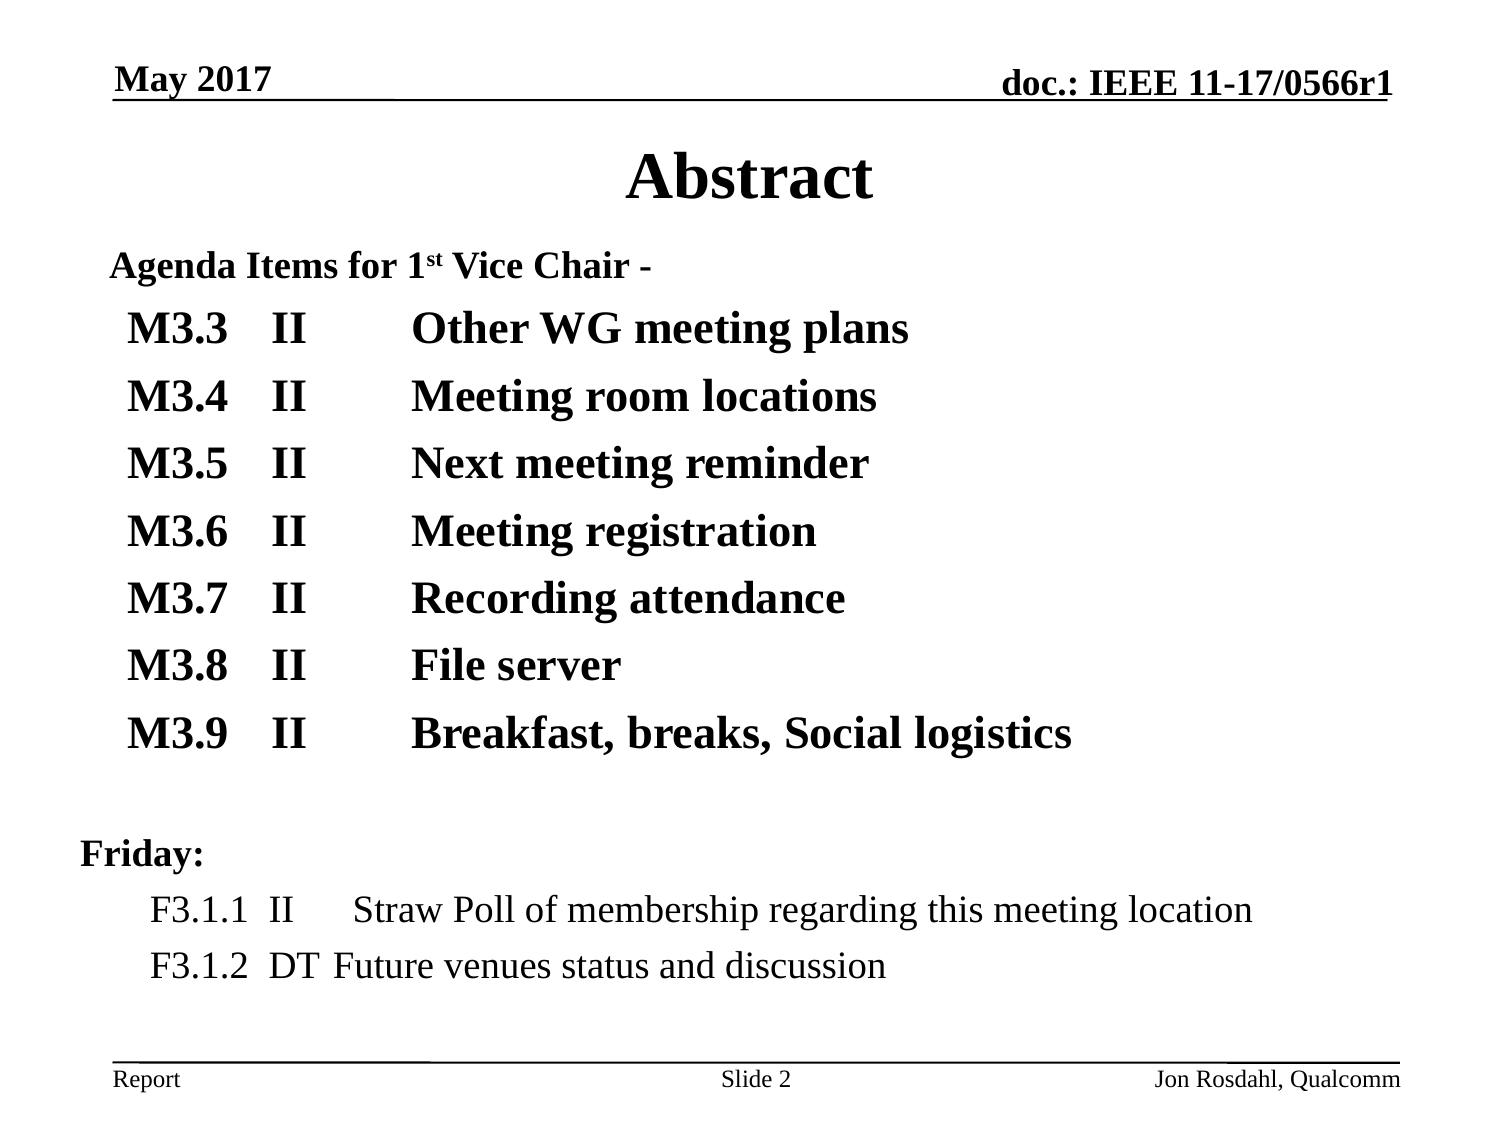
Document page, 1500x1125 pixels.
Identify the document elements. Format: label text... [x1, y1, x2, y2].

title Abstract [112, 112, 1388, 231]
list Agenda Items for 1st Vice Chair - M3.3 II Other WG meeting plans M3.4 II Meeting room locations M3.5 II Next meeting reminder M3.6 II Meeting registration M3.7 II Recording attendance M3.8 II File server M3.9 II Breakfast, breaks, Social logistics Friday: F3.1.1 II Straw Poll of membership regarding this meeting location F3.1.2 DT Future venues status and discussion [64, 231, 1448, 1001]
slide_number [114, 54, 540, 100]
footer Jon Rosdahl, Qualcomm [902, 1061, 1402, 1093]
slide_number Slide 2 [712, 1061, 800, 1123]
